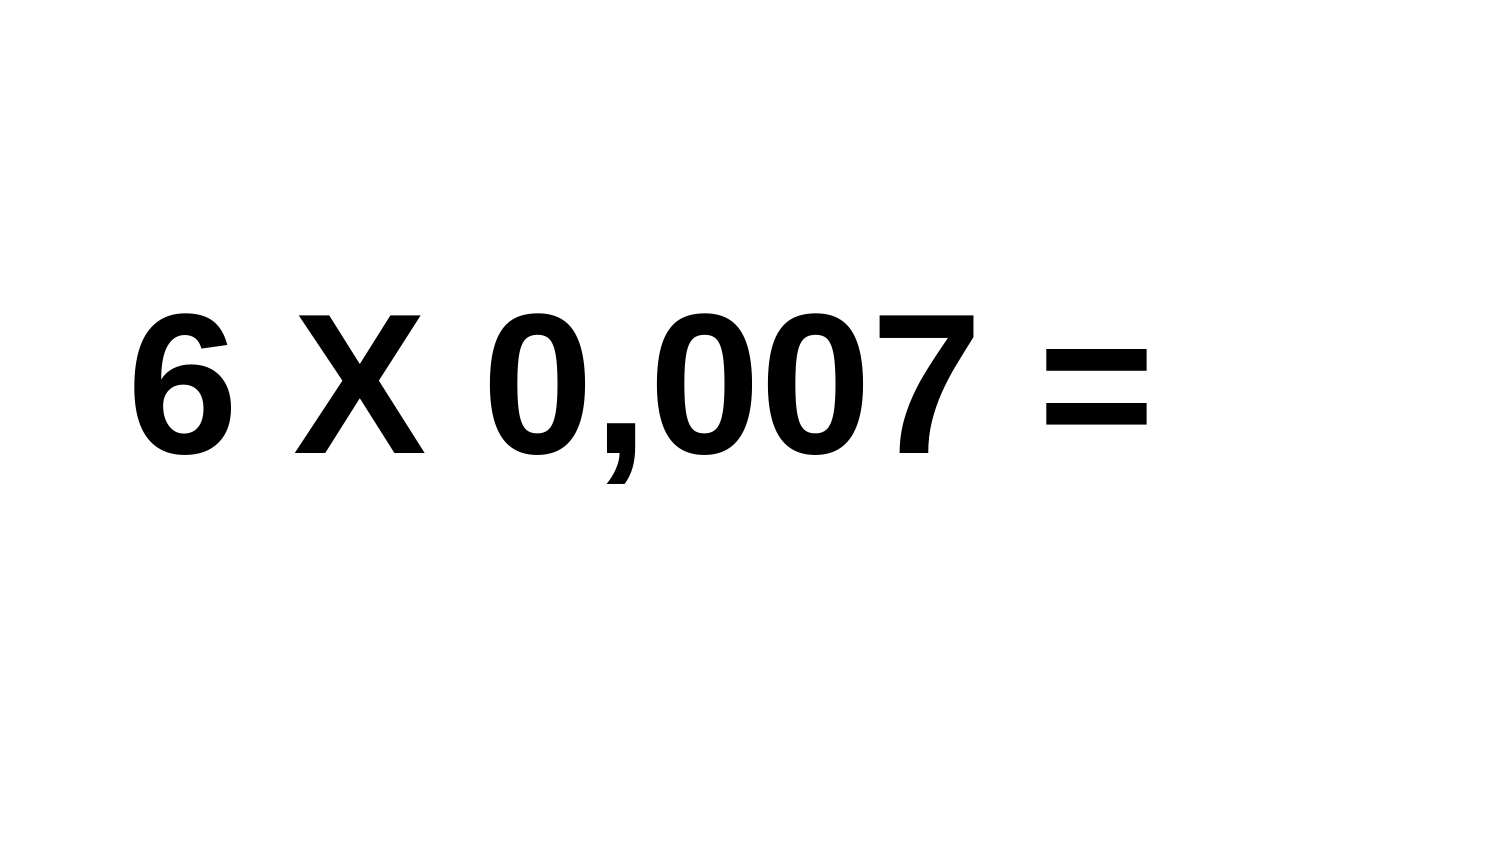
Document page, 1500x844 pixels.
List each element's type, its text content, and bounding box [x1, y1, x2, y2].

text_box 6 X 0,007 = [112, 318, 1388, 509]
